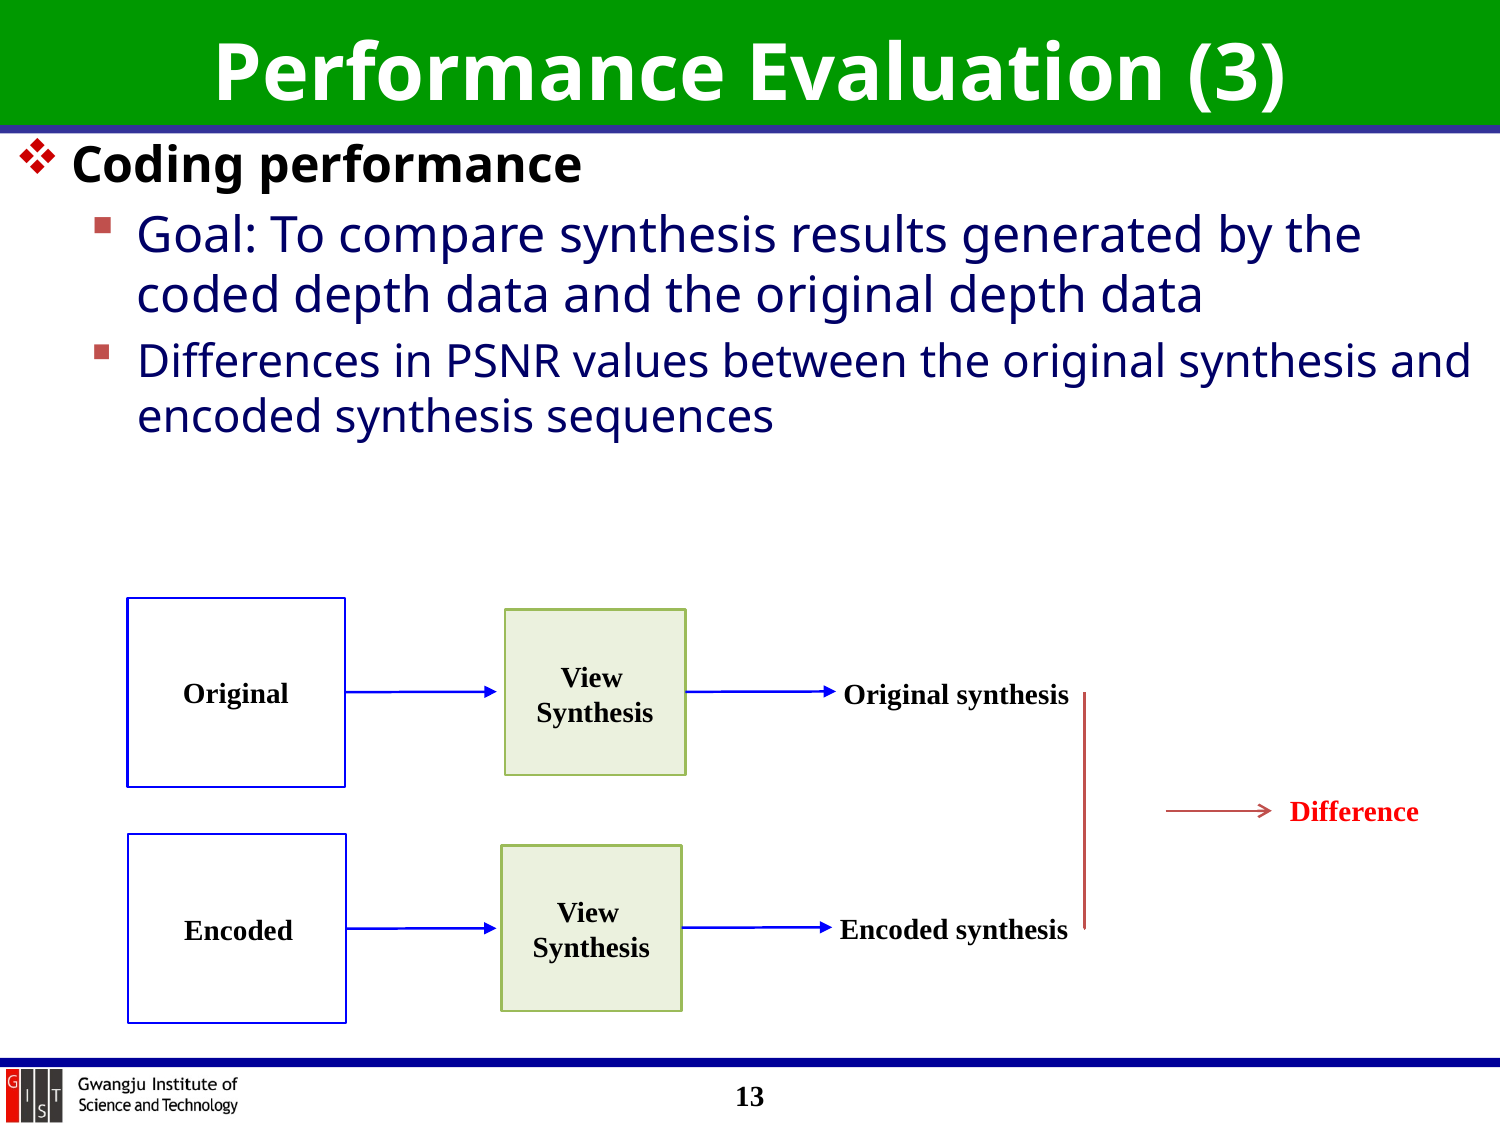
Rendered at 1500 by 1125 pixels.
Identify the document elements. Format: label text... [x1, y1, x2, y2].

text_box Original [168, 667, 305, 717]
list Coding performance Goal: To compare synthesis results generated by the coded depth data and the original depth data Differences in PSNR values between the original synthesis and encoded synthesis sequences [0, 123, 1500, 1039]
text_box Encoded [169, 904, 309, 954]
text_box View Synthesis [517, 886, 666, 971]
slide_number 13 [575, 1065, 925, 1125]
text_box [505, 609, 686, 775]
text_box Difference [1275, 785, 1435, 835]
text_box [128, 834, 346, 1024]
text_box [127, 597, 345, 787]
text_box [501, 845, 682, 1011]
picture [6, 1069, 238, 1123]
text_box Original synthesis [828, 667, 1085, 718]
text_box View Synthesis [521, 650, 669, 736]
title Performance Evaluation (3) [0, 12, 1500, 123]
text_box Encoded synthesis [824, 903, 1084, 954]
